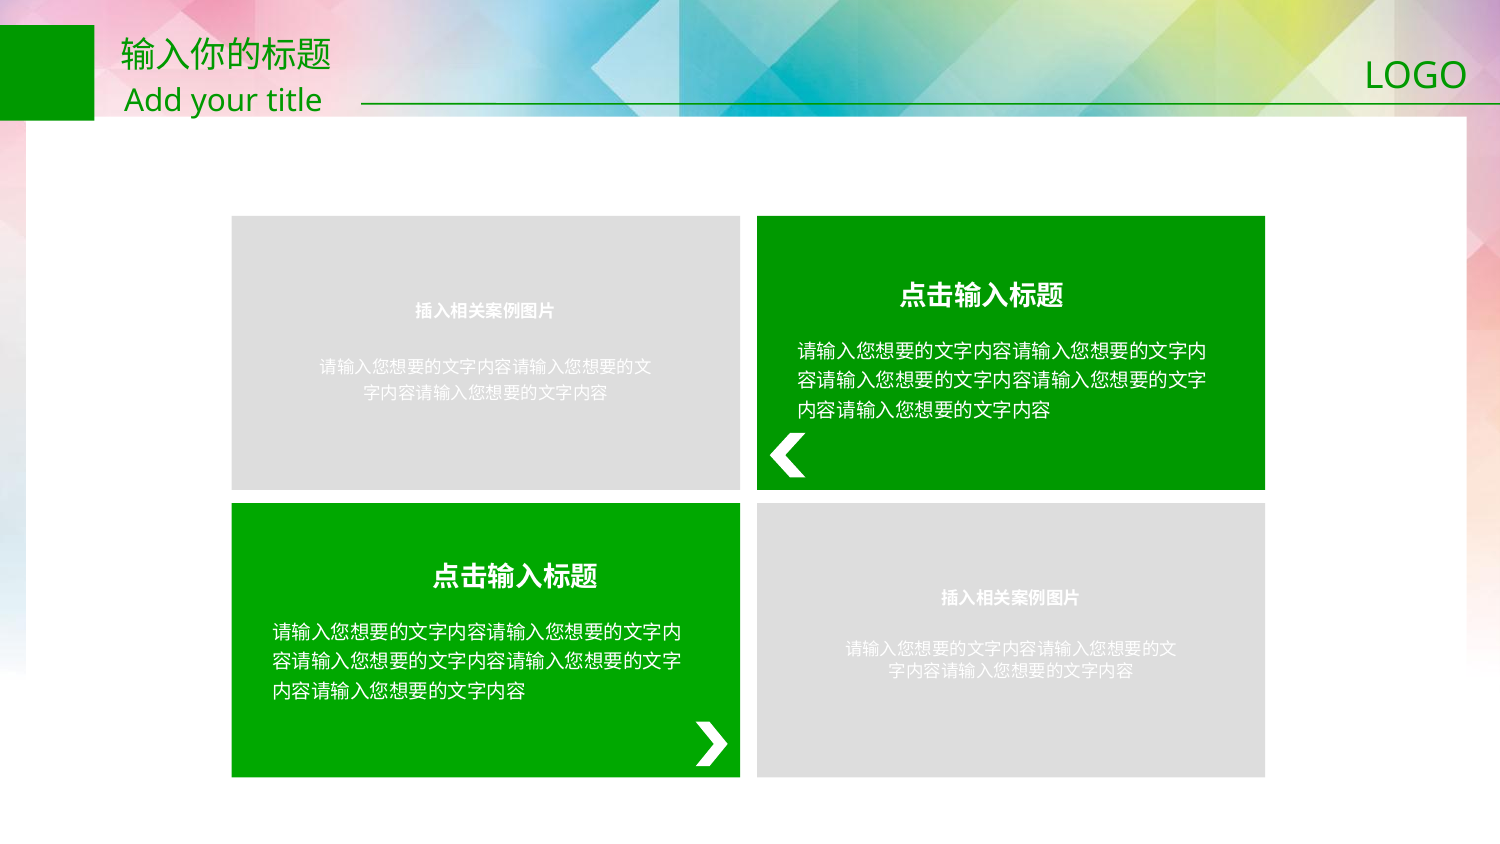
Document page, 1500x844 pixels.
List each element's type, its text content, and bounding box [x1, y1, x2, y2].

text_box [757, 503, 1266, 778]
text_box 点击输入标题 [797, 277, 1166, 311]
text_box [315, 299, 657, 405]
text_box 点击输入标题 [331, 558, 700, 592]
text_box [840, 586, 1182, 682]
text_box LOGO [1349, 44, 1483, 104]
text_box 请输入您想要的文字内容请输入您想要的文字内容请输入您想要的文字内容请输入您想要的文字内容请输入您想要的文字内容 [272, 614, 700, 703]
text_box [231, 215, 741, 490]
text_box [769, 432, 806, 478]
text_box [695, 721, 728, 767]
text_box [756, 215, 1266, 491]
text_box 请输入您想要的文字内容请输入您想要的文字内容请输入您想要的文字内容请输入您想要的文字内容请输入您想要的文字内容 [797, 332, 1225, 422]
text_box [230, 502, 741, 779]
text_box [105, 24, 355, 127]
picture [0, 0, 1500, 843]
